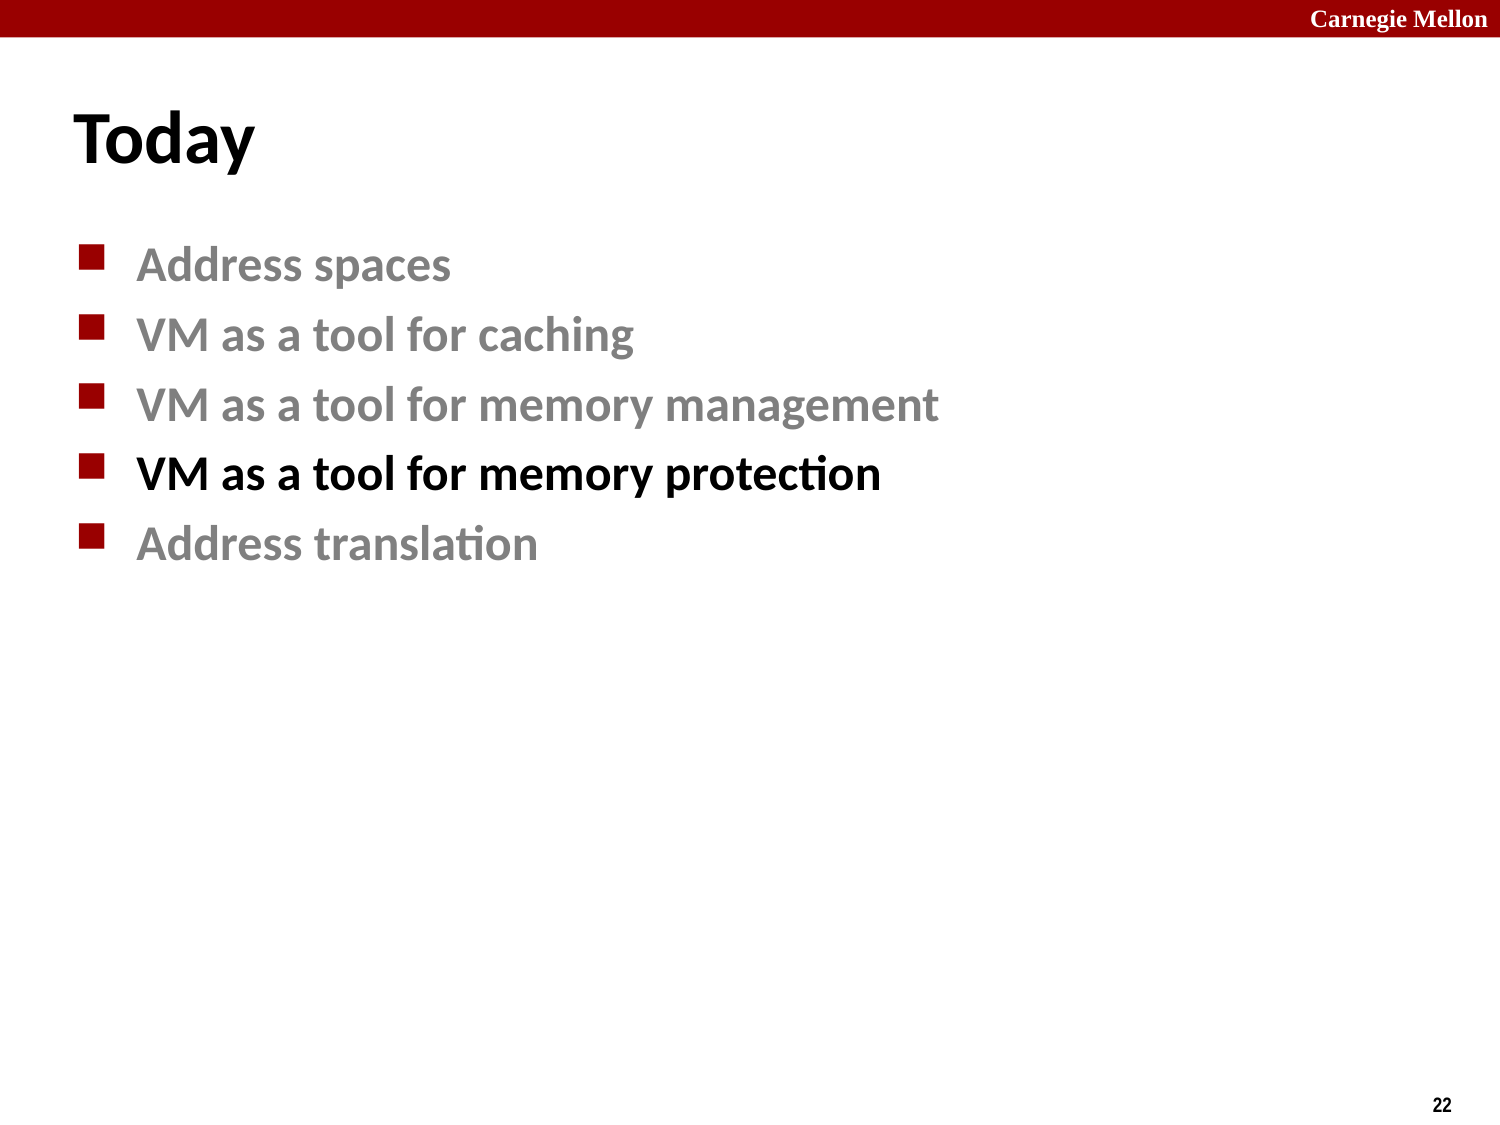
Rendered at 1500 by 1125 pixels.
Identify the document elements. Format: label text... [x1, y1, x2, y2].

title Today [58, 71, 1305, 197]
list Address spaces VM as a tool for caching VM as a tool for memory management VM as a tool for memory protection Address translation [64, 223, 1361, 1040]
